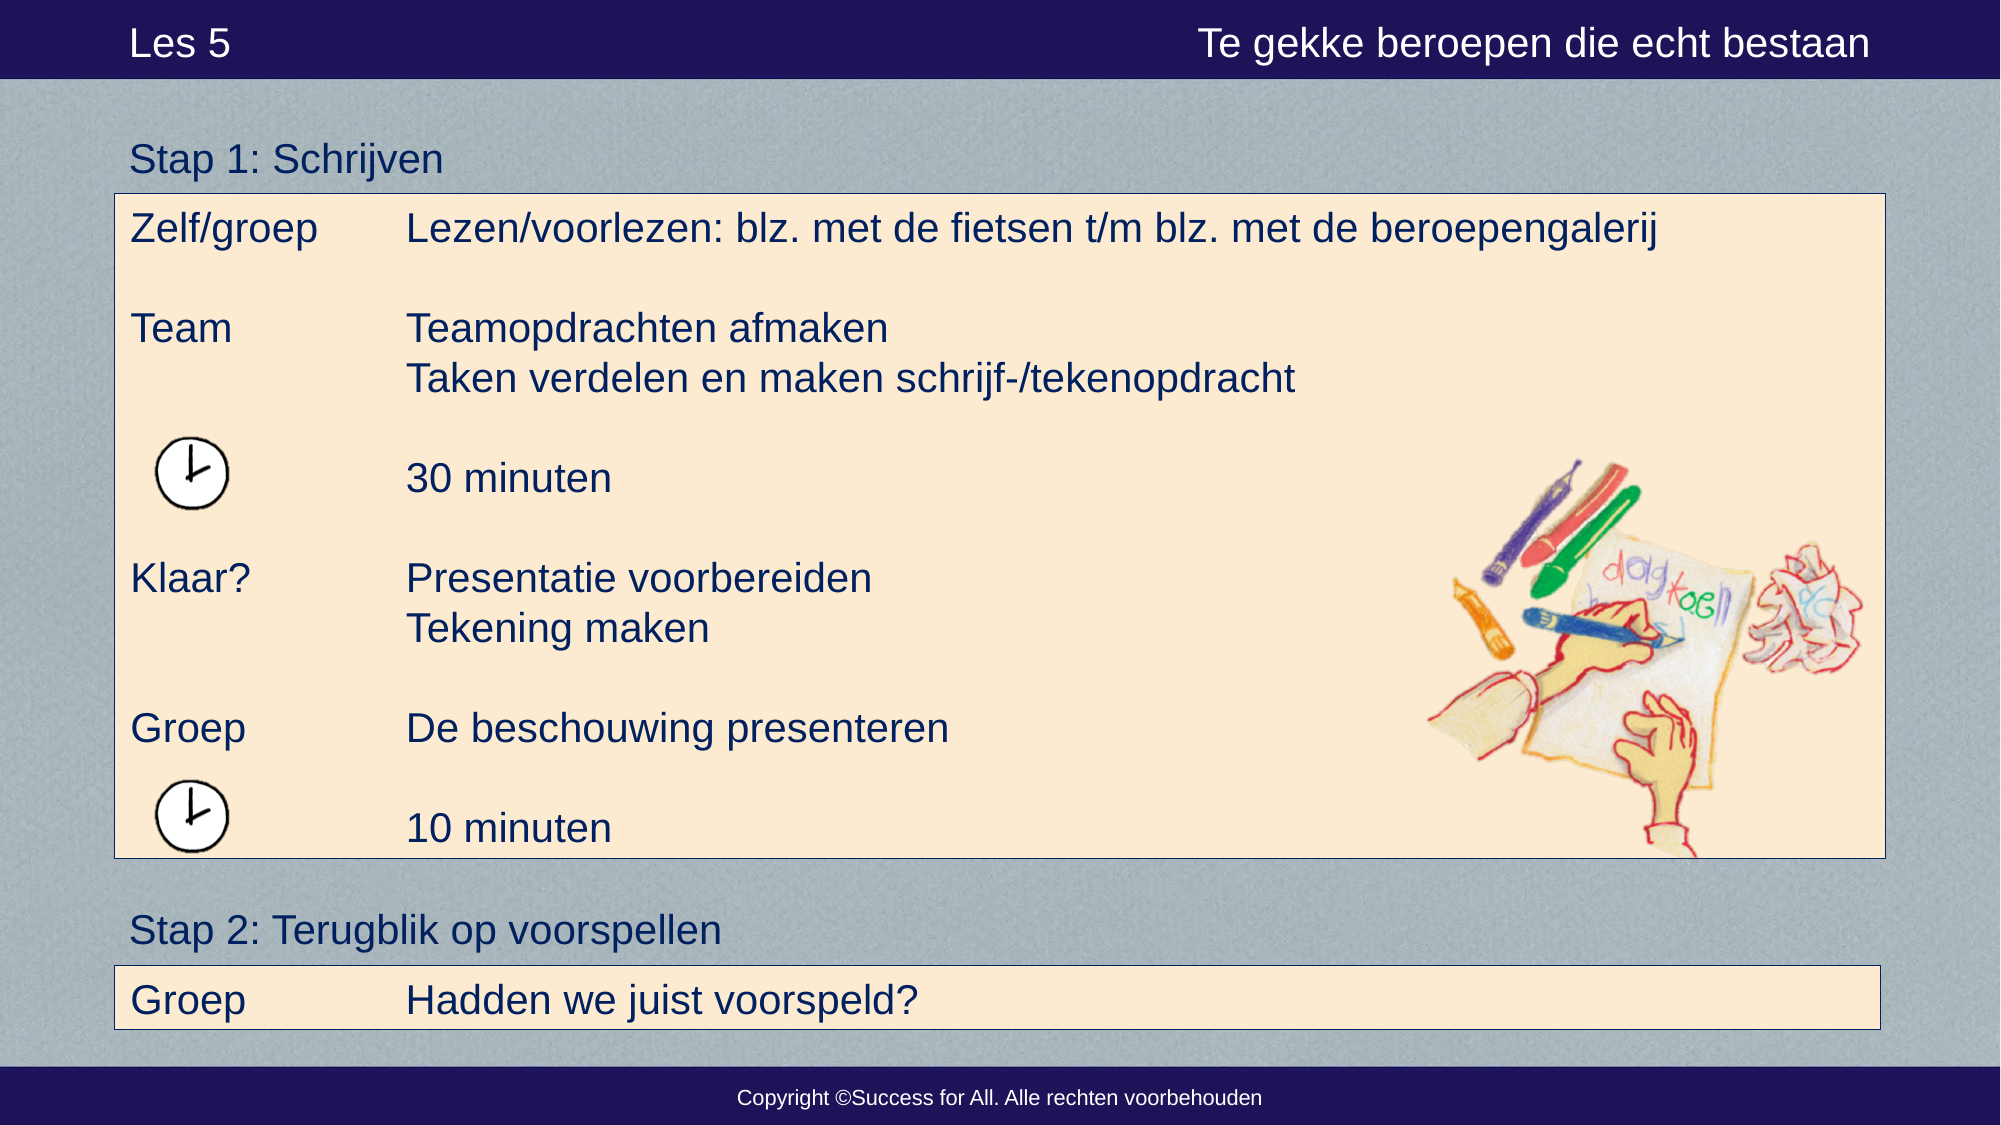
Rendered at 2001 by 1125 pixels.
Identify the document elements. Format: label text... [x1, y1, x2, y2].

text_box Zelf/groep Lezen/voorlezen: blz. met de fietsen t/m blz. met de beroepengalerij Team Teamopdrachten afmaken Taken verdelen en maken schrijf-/tekenopdracht 30 minuten Klaar? Presentatie voorbereiden Tekening maken Groep De beschouwing presenteren 10 minuten [114, 193, 1886, 859]
text_box Stap 2: Terugblik op voorspellen [114, 895, 839, 961]
text_box Stap 1: Schrijven [114, 124, 907, 190]
text_box Copyright ©Success for All. Alle rechten voorbehouden [0, 1076, 2000, 1125]
picture [0, 0, 2001, 1125]
text_box Les 5 [114, 8, 354, 73]
text_box Groep Hadden we juist voorspeld? [114, 965, 1881, 1030]
text_box Te gekke beroepen die echt bestaan [999, 8, 1886, 73]
